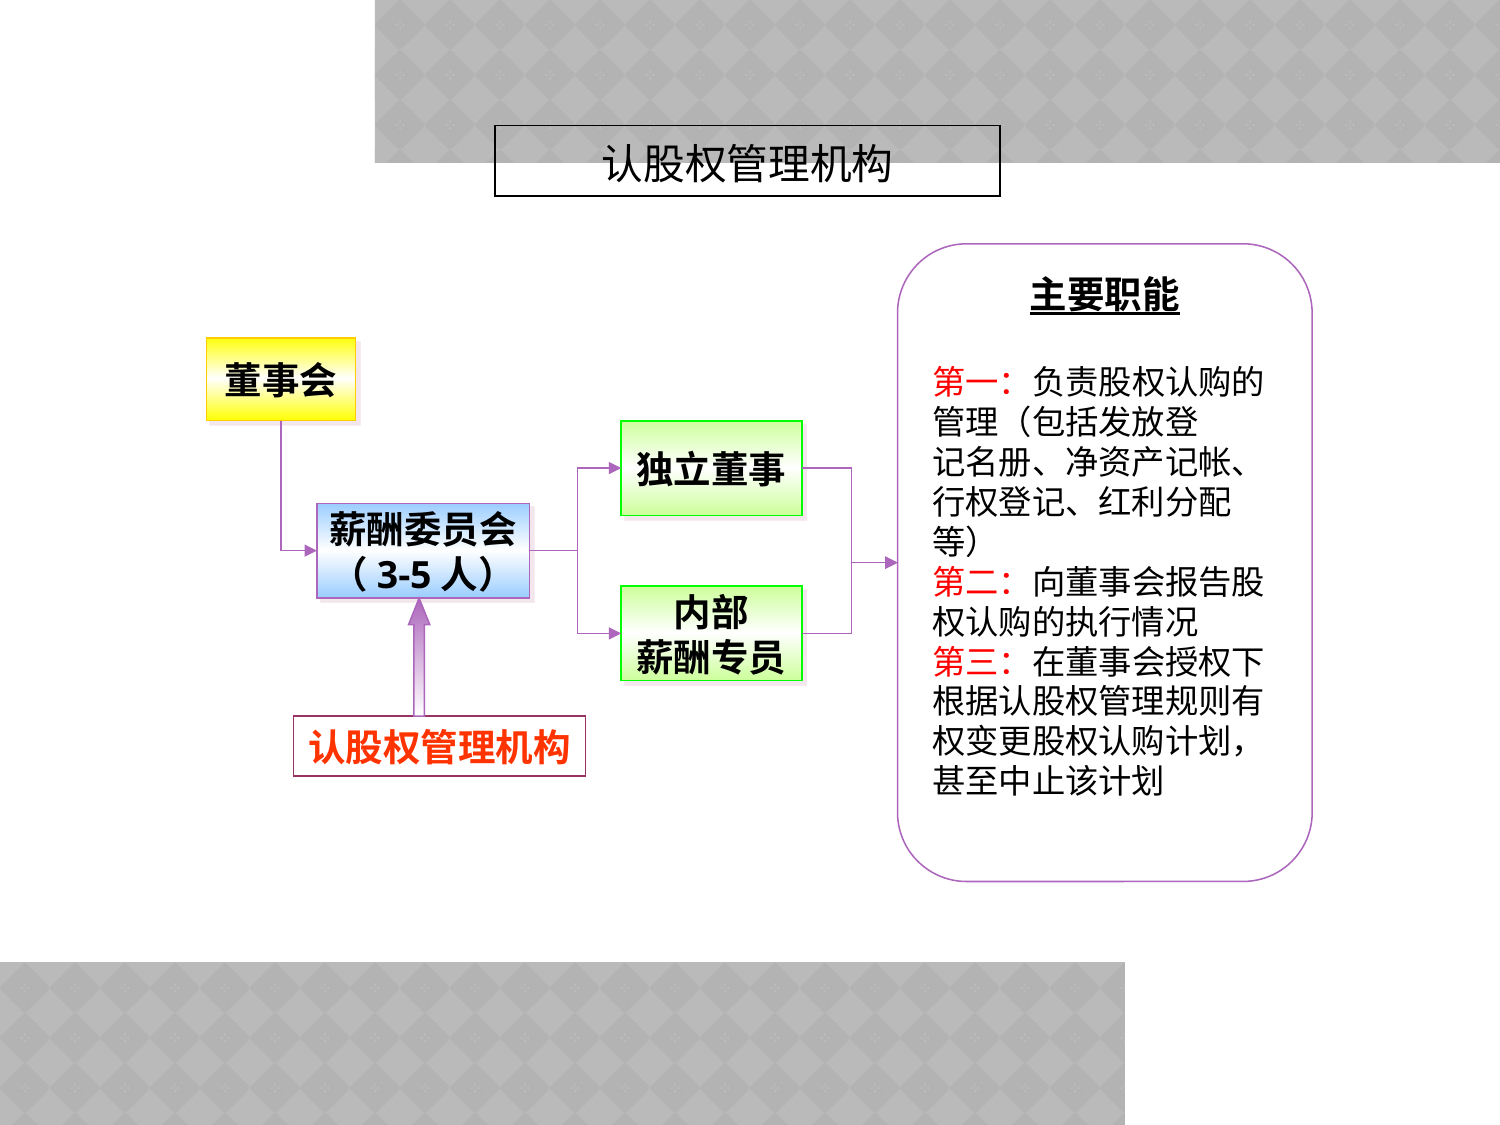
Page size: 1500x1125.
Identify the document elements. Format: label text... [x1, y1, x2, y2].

text_box 认股权管理机构 [494, 125, 1001, 197]
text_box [206, 243, 1313, 882]
